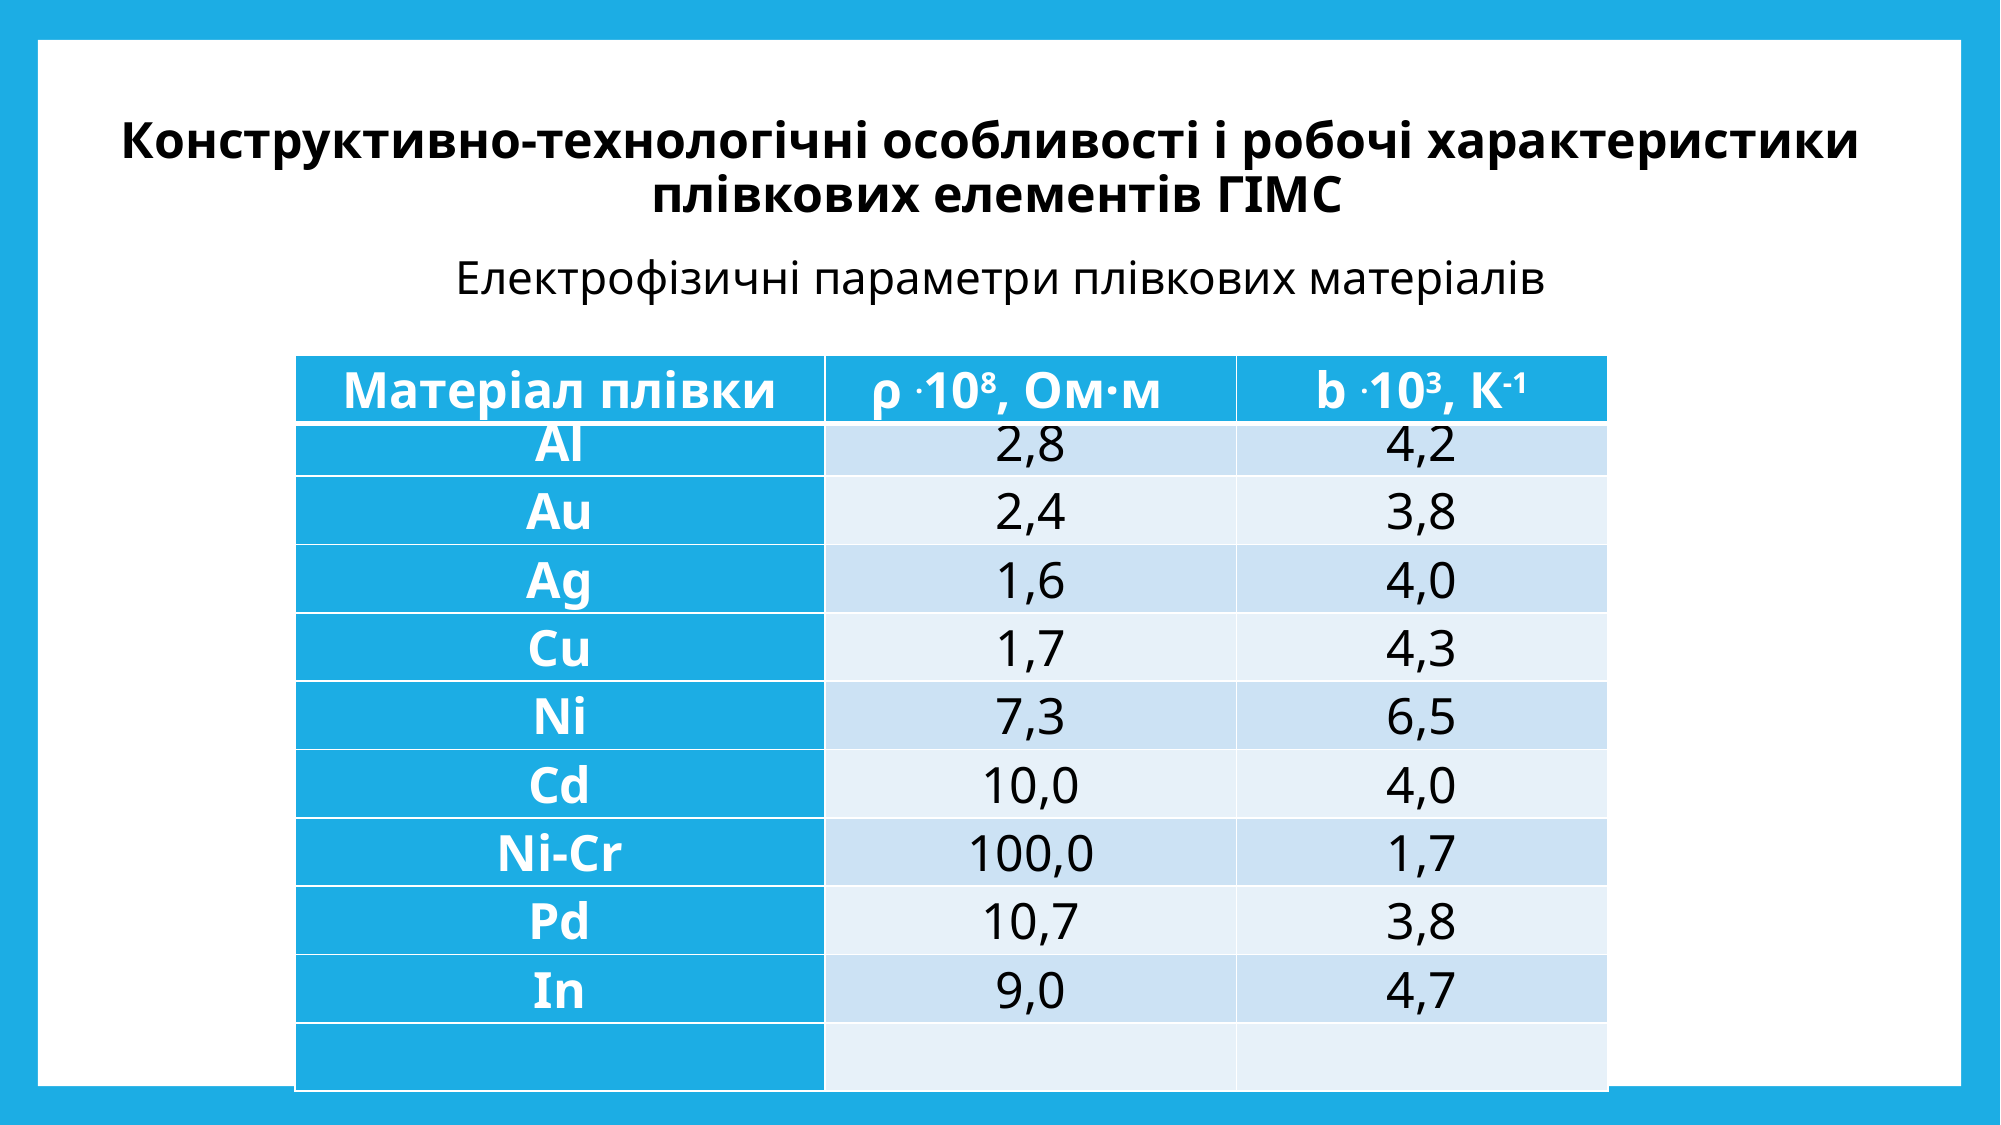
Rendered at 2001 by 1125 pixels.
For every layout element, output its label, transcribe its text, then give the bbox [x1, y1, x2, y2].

list Електрофізичні параметри плівкових матеріалів [187, 248, 1808, 911]
table_cell 4,0 [1237, 545, 1607, 612]
table_header b .103, К-1 [1237, 356, 1607, 421]
table_cell 100,0 [826, 819, 1236, 885]
table_cell Аl [296, 426, 824, 475]
table_cell 10,7 [826, 887, 1236, 954]
table_cell 1,7 [1237, 819, 1607, 885]
table_cell 3,8 [1237, 477, 1607, 544]
table_cell Cu [296, 614, 824, 680]
table_cell Cd [296, 750, 824, 817]
table_cell Ag [296, 545, 824, 612]
table_cell 2,8 [826, 426, 1236, 475]
table_cell 3,8 [1237, 887, 1607, 954]
table_cell Pd [296, 887, 824, 954]
table_cell 4,3 [1237, 614, 1607, 680]
table_cell [1237, 1024, 1607, 1090]
table_cell 2,4 [826, 477, 1236, 544]
table_cell Au [296, 477, 824, 544]
table_cell [296, 1024, 824, 1090]
table_cell 4,0 [1237, 750, 1607, 817]
table_cell [826, 1024, 1236, 1090]
table_cell 1,6 [826, 545, 1236, 612]
table_cell 6,5 [1237, 682, 1607, 749]
table_cell Іn [296, 955, 824, 1022]
table_cell Ni-Cr [296, 819, 824, 885]
title Конструктивно-технологічні особливості і робочі характеристики плівкових елементів ГІМС [82, 57, 1912, 281]
table_cell 4,7 [1237, 955, 1607, 1022]
table_cell Ni [296, 682, 824, 749]
table_header ρ .108, Ом·м [826, 356, 1236, 421]
table_cell 9,0 [826, 955, 1236, 1022]
table_cell 4,2 [1237, 426, 1607, 475]
table_cell 7,3 [826, 682, 1236, 749]
table_cell 1,7 [826, 614, 1236, 680]
table_cell 10,0 [826, 750, 1236, 817]
table_header Матеріал плівки [296, 356, 824, 421]
